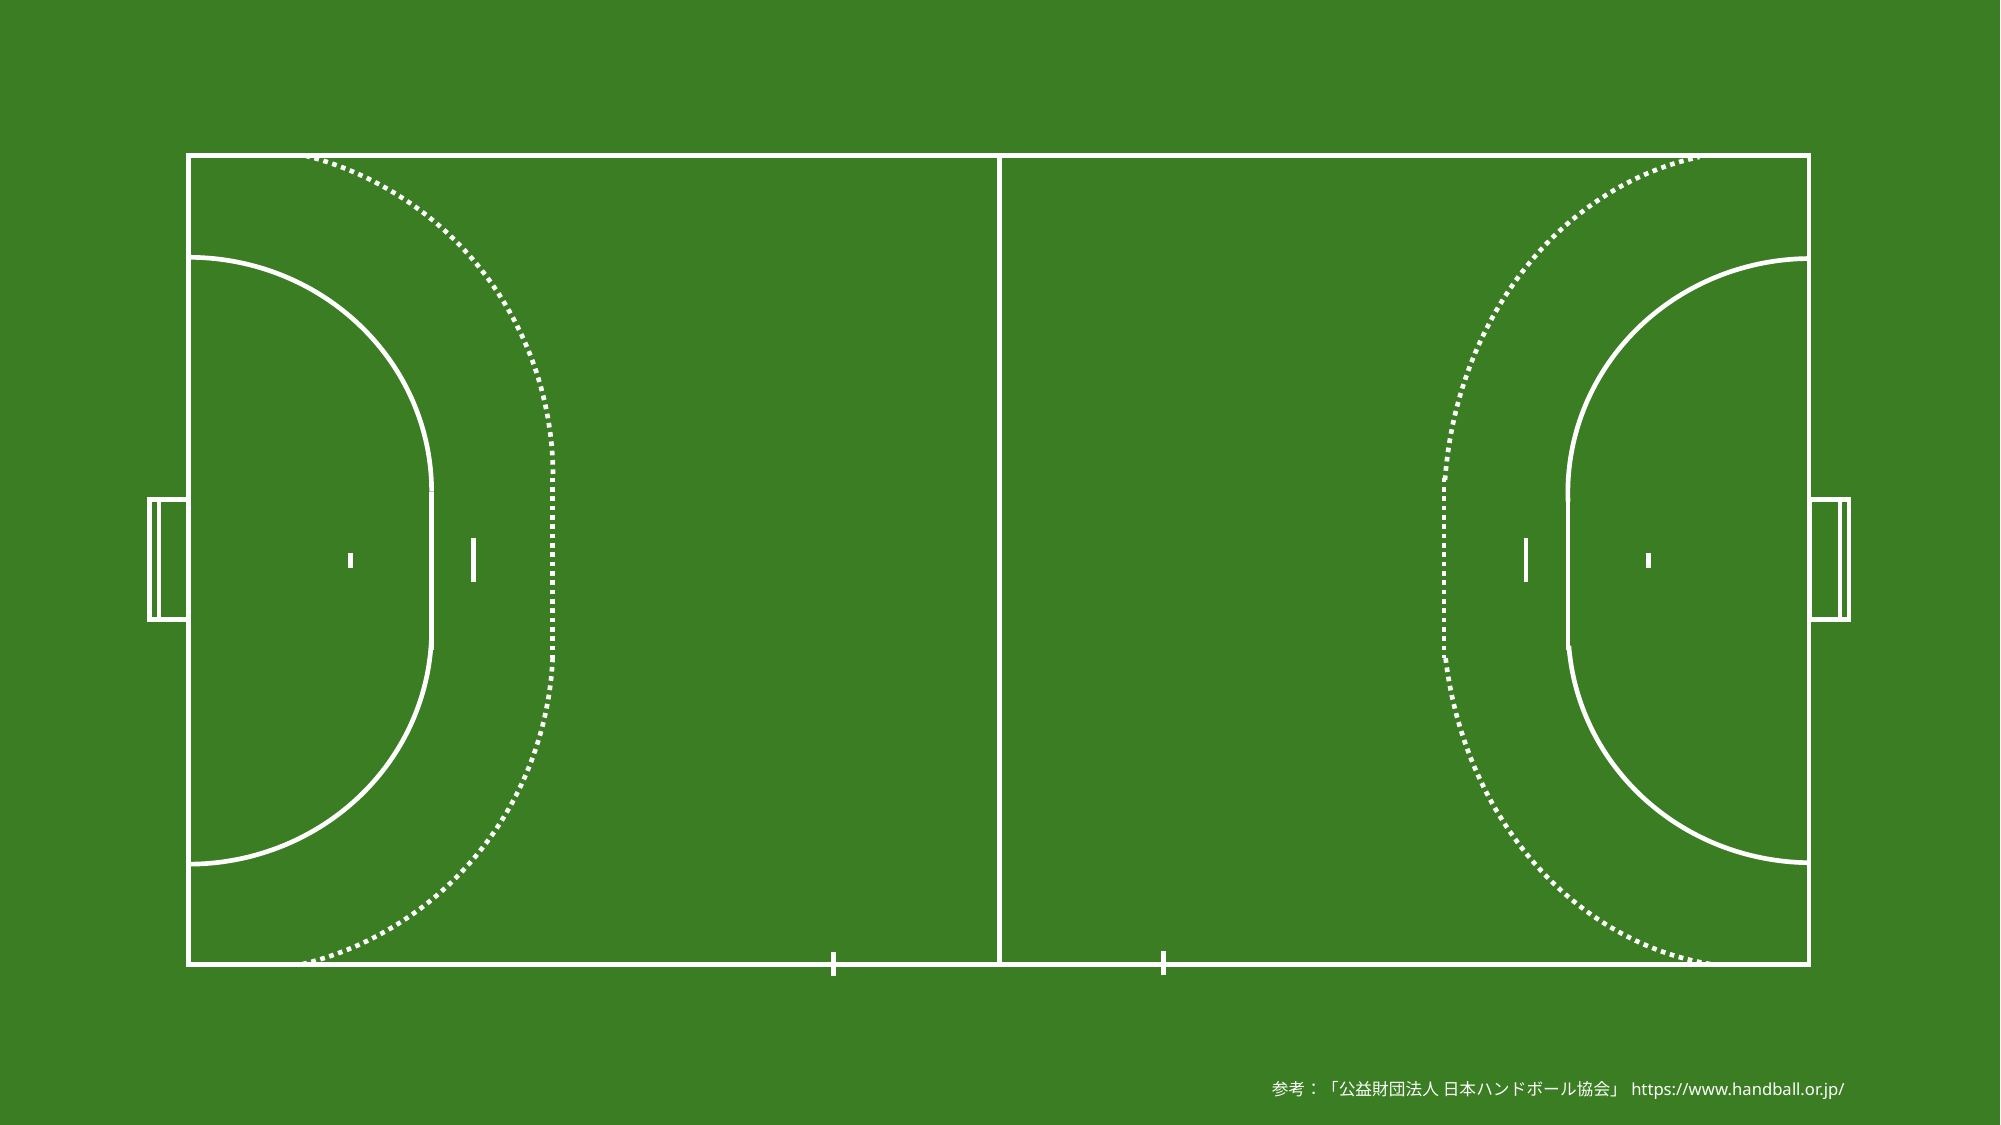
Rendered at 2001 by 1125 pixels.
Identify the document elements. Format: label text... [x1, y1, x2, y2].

text_box 参考：「公益財団法人 日本ハンドボール協会」https://www.handball.or.jp/ [1256, 1071, 1987, 1107]
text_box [0, 145, 2000, 977]
